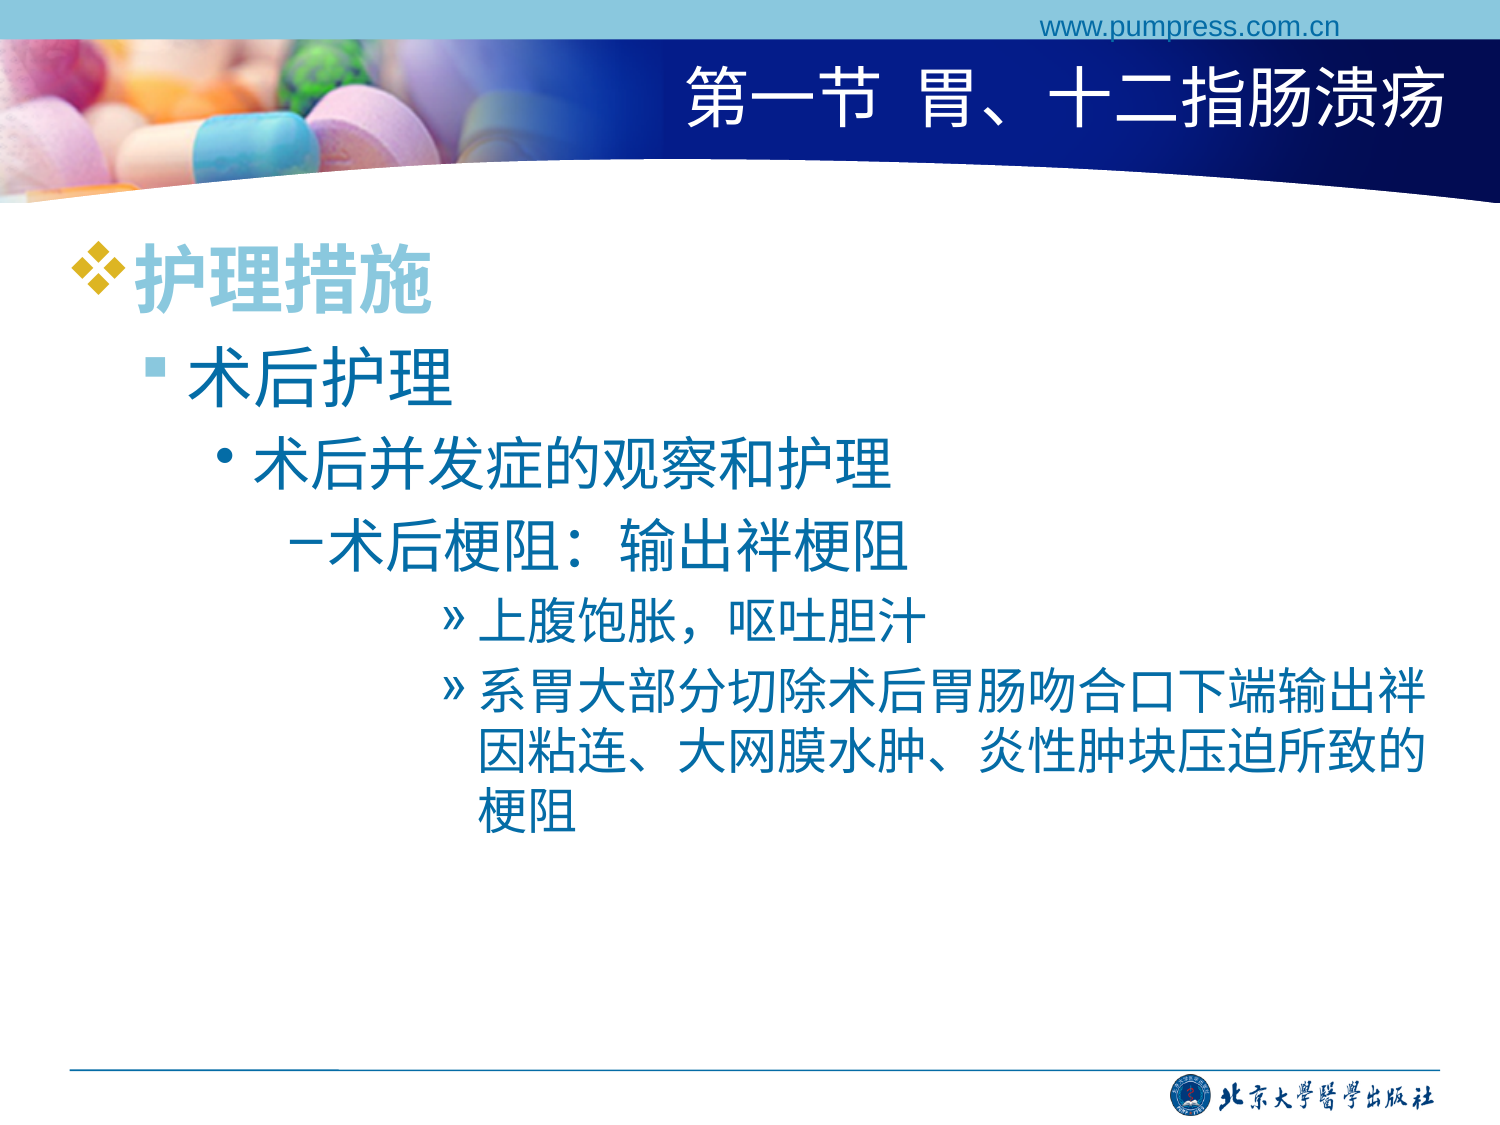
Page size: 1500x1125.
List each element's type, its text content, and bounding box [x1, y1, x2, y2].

picture [0, 40, 1500, 203]
slide_number www.pumpress.com.cn [1025, 0, 1463, 38]
title 第一节 胃、十二指肠溃疡 [137, 49, 1463, 143]
list 护理措施 术后护理 术后并发症的观察和护理 术后梗阻：输出袢梗阻 上腹饱胀，呕吐胆汁 系胃大部分切除术后胃肠吻合口下端输出袢因粘连、大网膜水肿、炎性肿块压迫所致的梗阻 [49, 224, 1463, 1026]
picture [1170, 1074, 1436, 1118]
